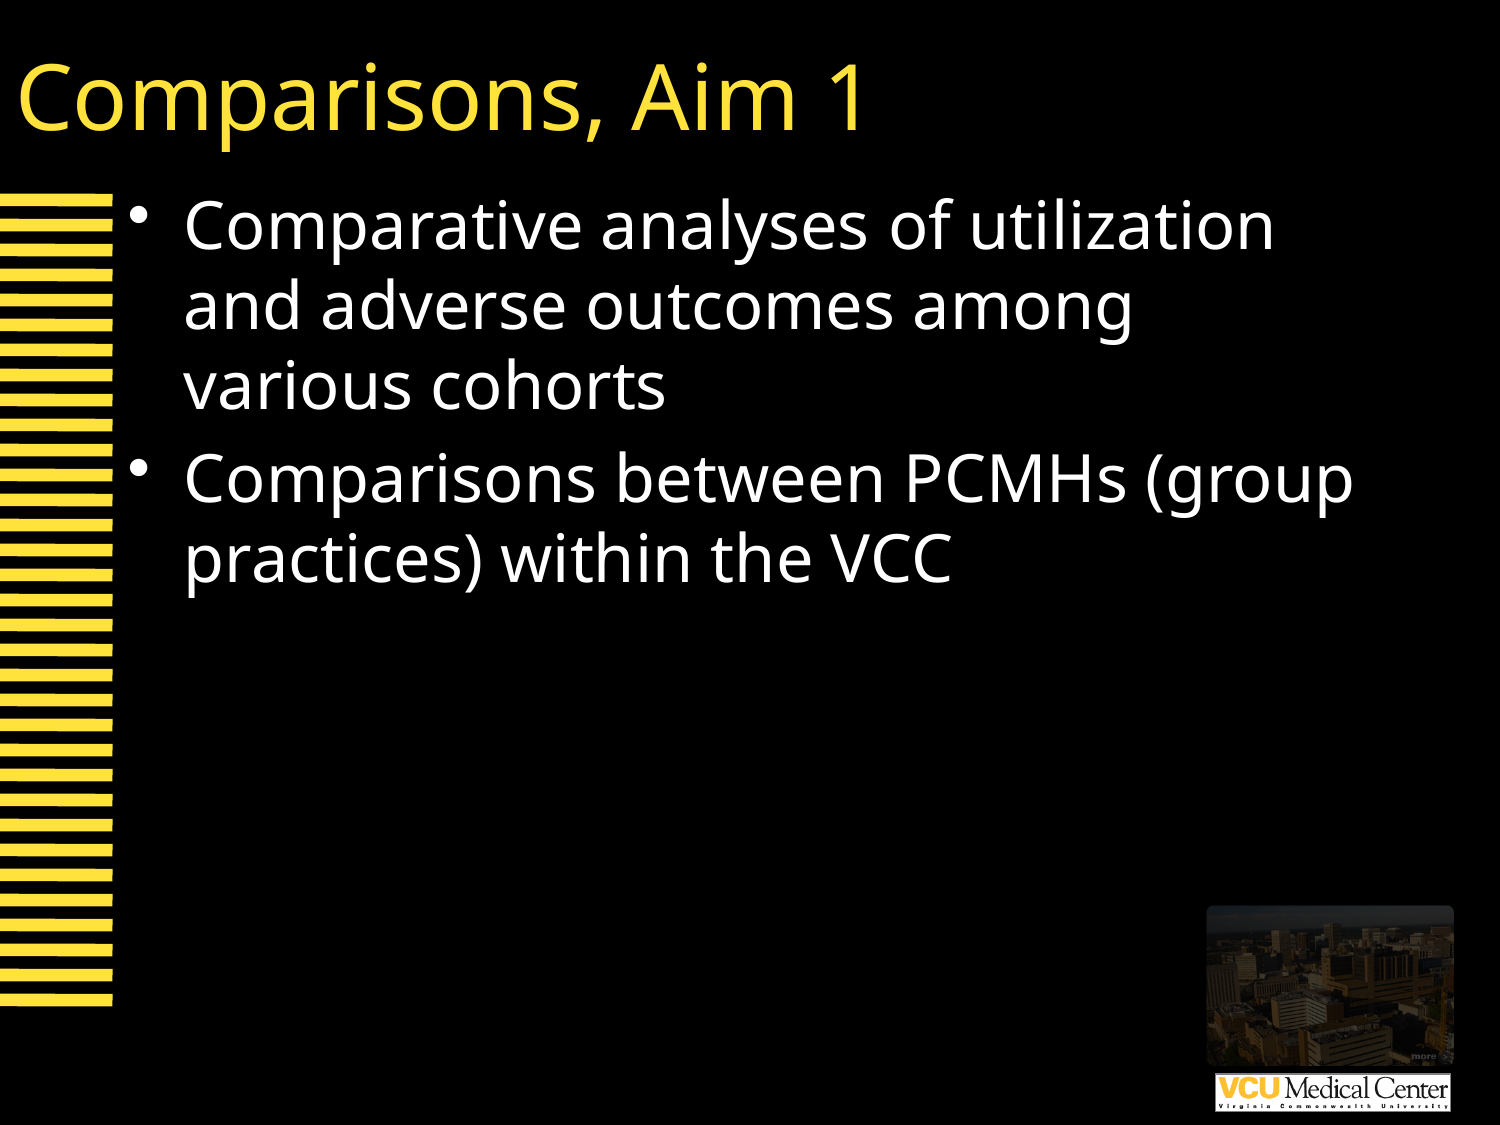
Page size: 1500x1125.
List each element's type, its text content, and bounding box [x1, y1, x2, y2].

picture [1216, 1075, 1450, 1111]
picture [1199, 900, 1461, 1072]
list Comparative analyses of utilization and adverse outcomes among various cohorts Comparisons between PCMHs (group practices) within the VCC [112, 174, 1388, 976]
title Comparisons, Aim 1 [0, 0, 1276, 188]
